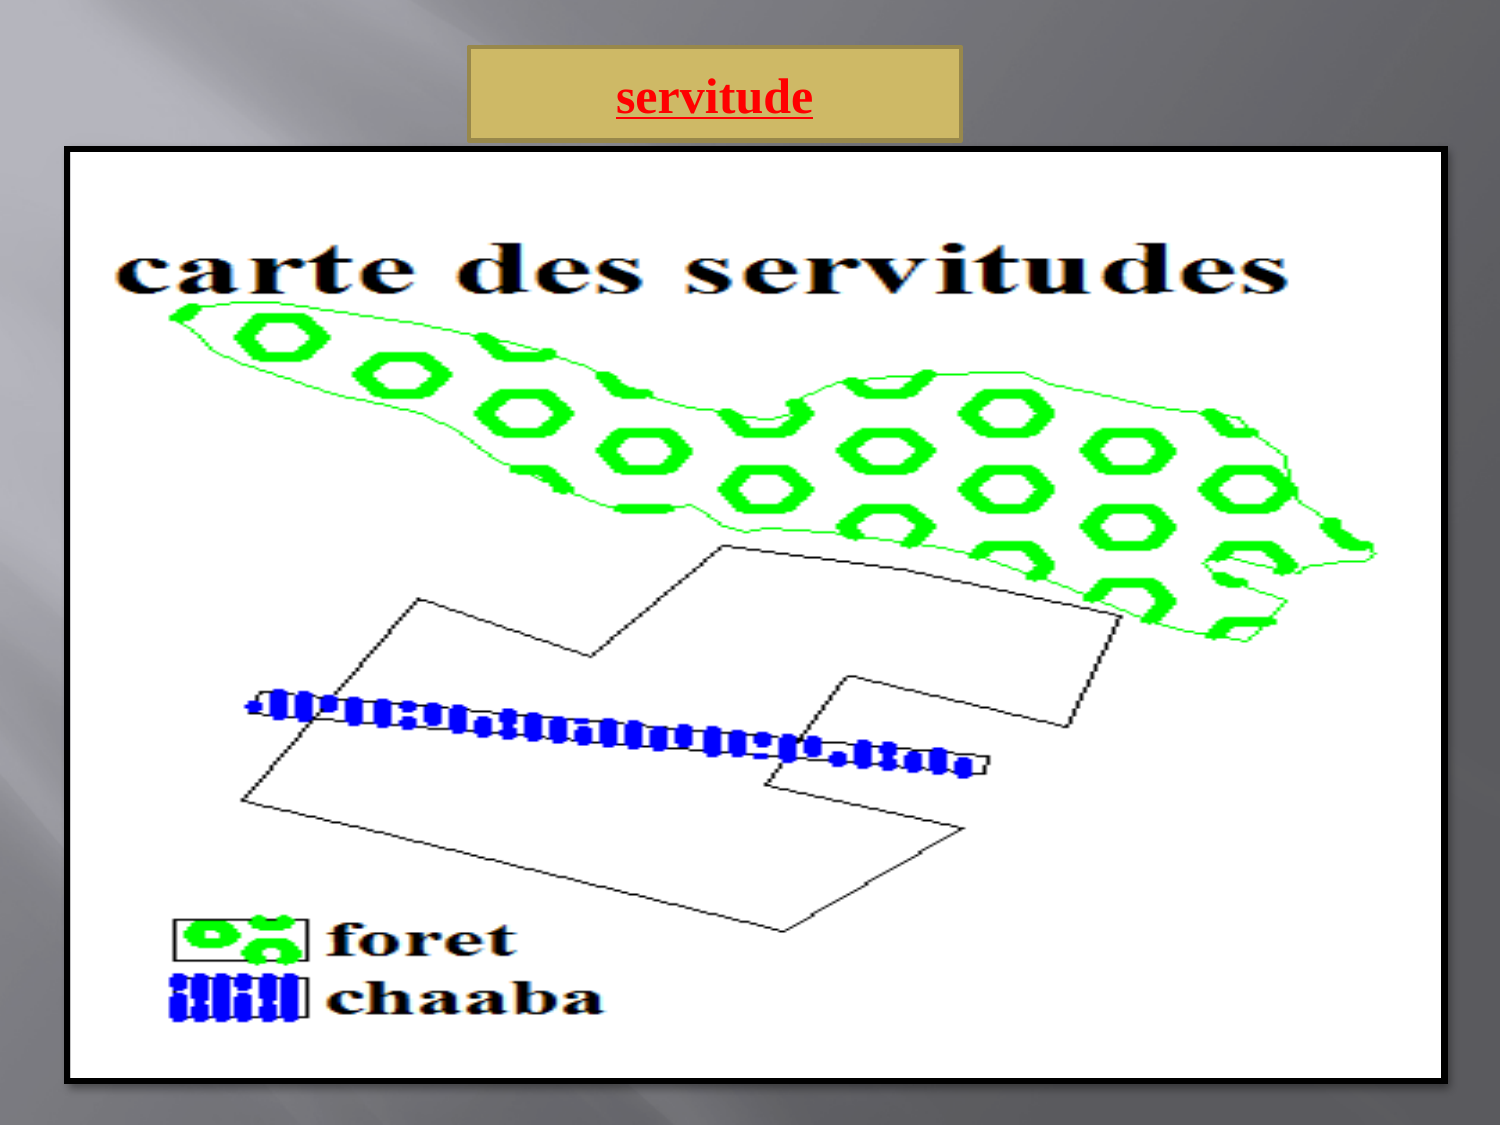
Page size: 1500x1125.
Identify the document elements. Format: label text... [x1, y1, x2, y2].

picture [70, 152, 1442, 1079]
text_box servitude [467, 45, 963, 143]
